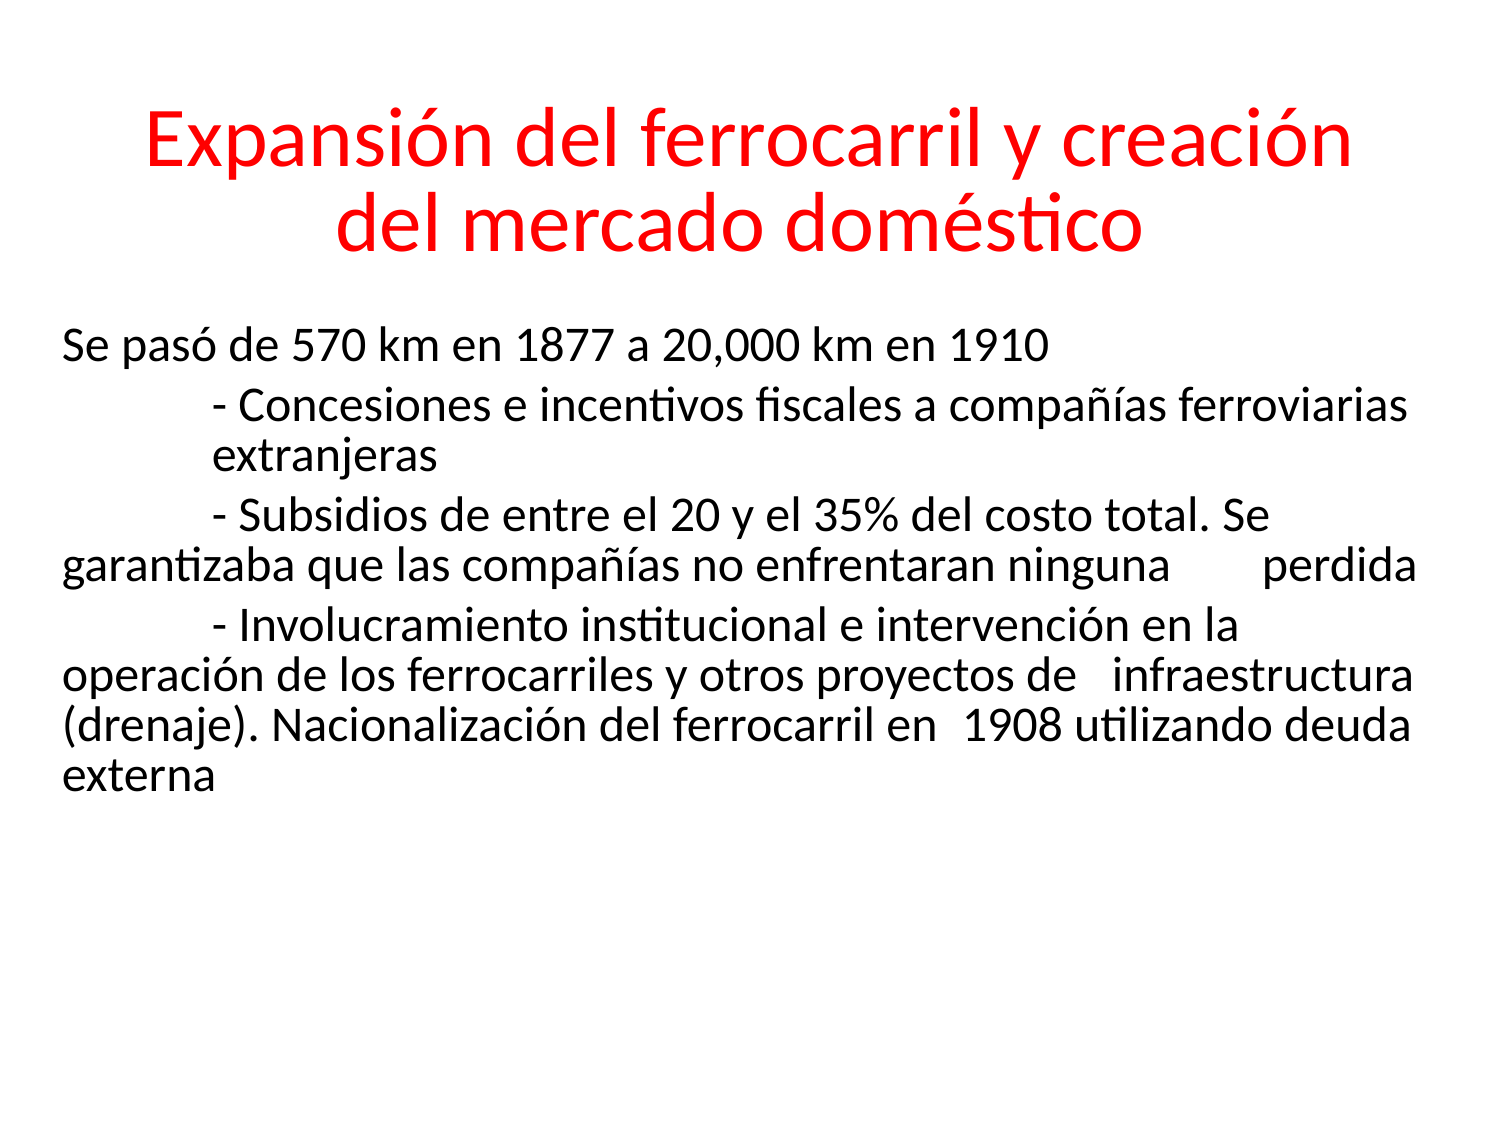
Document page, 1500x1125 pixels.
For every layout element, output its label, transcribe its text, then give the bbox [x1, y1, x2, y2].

title Expansión del ferrocarril y creación del mercado doméstico [75, 93, 1425, 282]
list Se pasó de 570 km en 1877 a 20,000 km en 1910 - Concesiones e incentivos fiscales a compañías ferroviarias extranjeras - Subsidios de entre el 20 y el 35% del costo total. Se garantizaba que las compañías no enfrentaran ninguna perdida - Involucramiento institucional e intervención en la operación de los ferrocarriles y otros proyectos de infraestructura (drenaje). Nacionalización del ferrocarril en 1908 utilizando deuda externa [46, 316, 1454, 1020]
